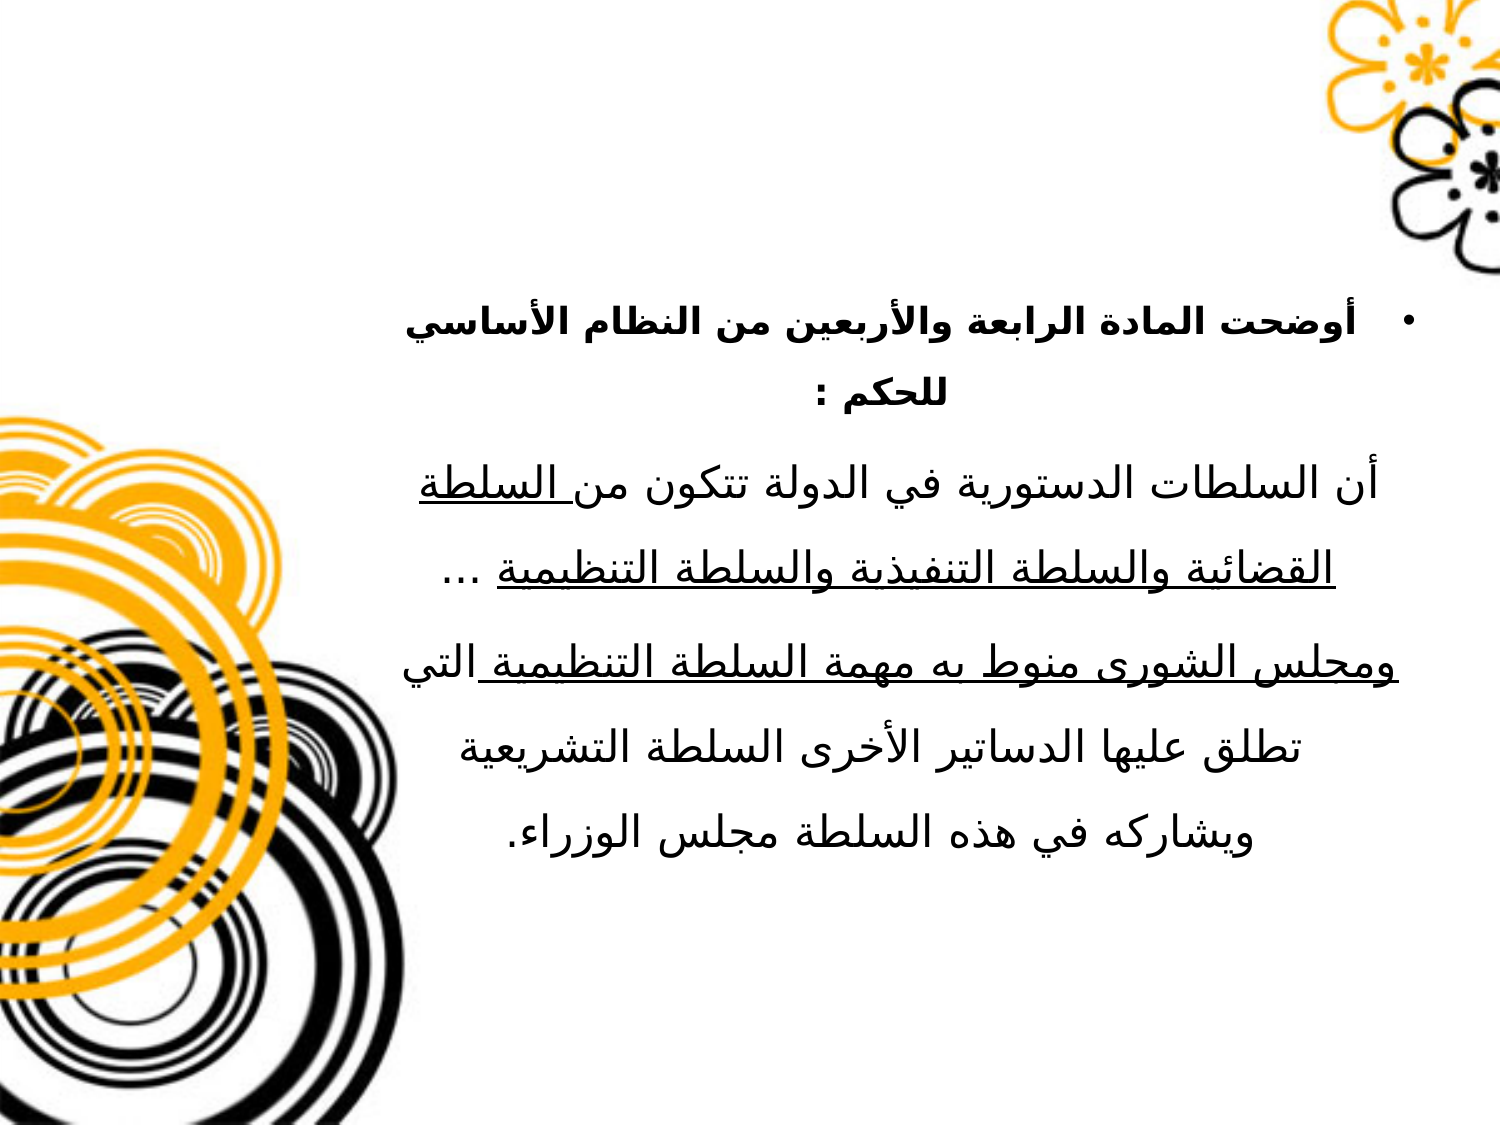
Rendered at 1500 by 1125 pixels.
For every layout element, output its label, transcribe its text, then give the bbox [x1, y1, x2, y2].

list أوضحت المادة الرابعة والأربعين من النظام الأساسي للحكم : أن السلطات الدستورية في الدولة تتكون من السلطة القضائية والسلطة التنفيذية والسلطة التنظيمية ... ومجلس الشورى منوط به مهمة السلطة التنظيمية التي تطلق عليها الدساتير الأخرى السلطة التشريعية ويشاركه في هذه السلطة مجلس الوزراء. [375, 262, 1425, 997]
picture [0, 0, 1500, 1125]
